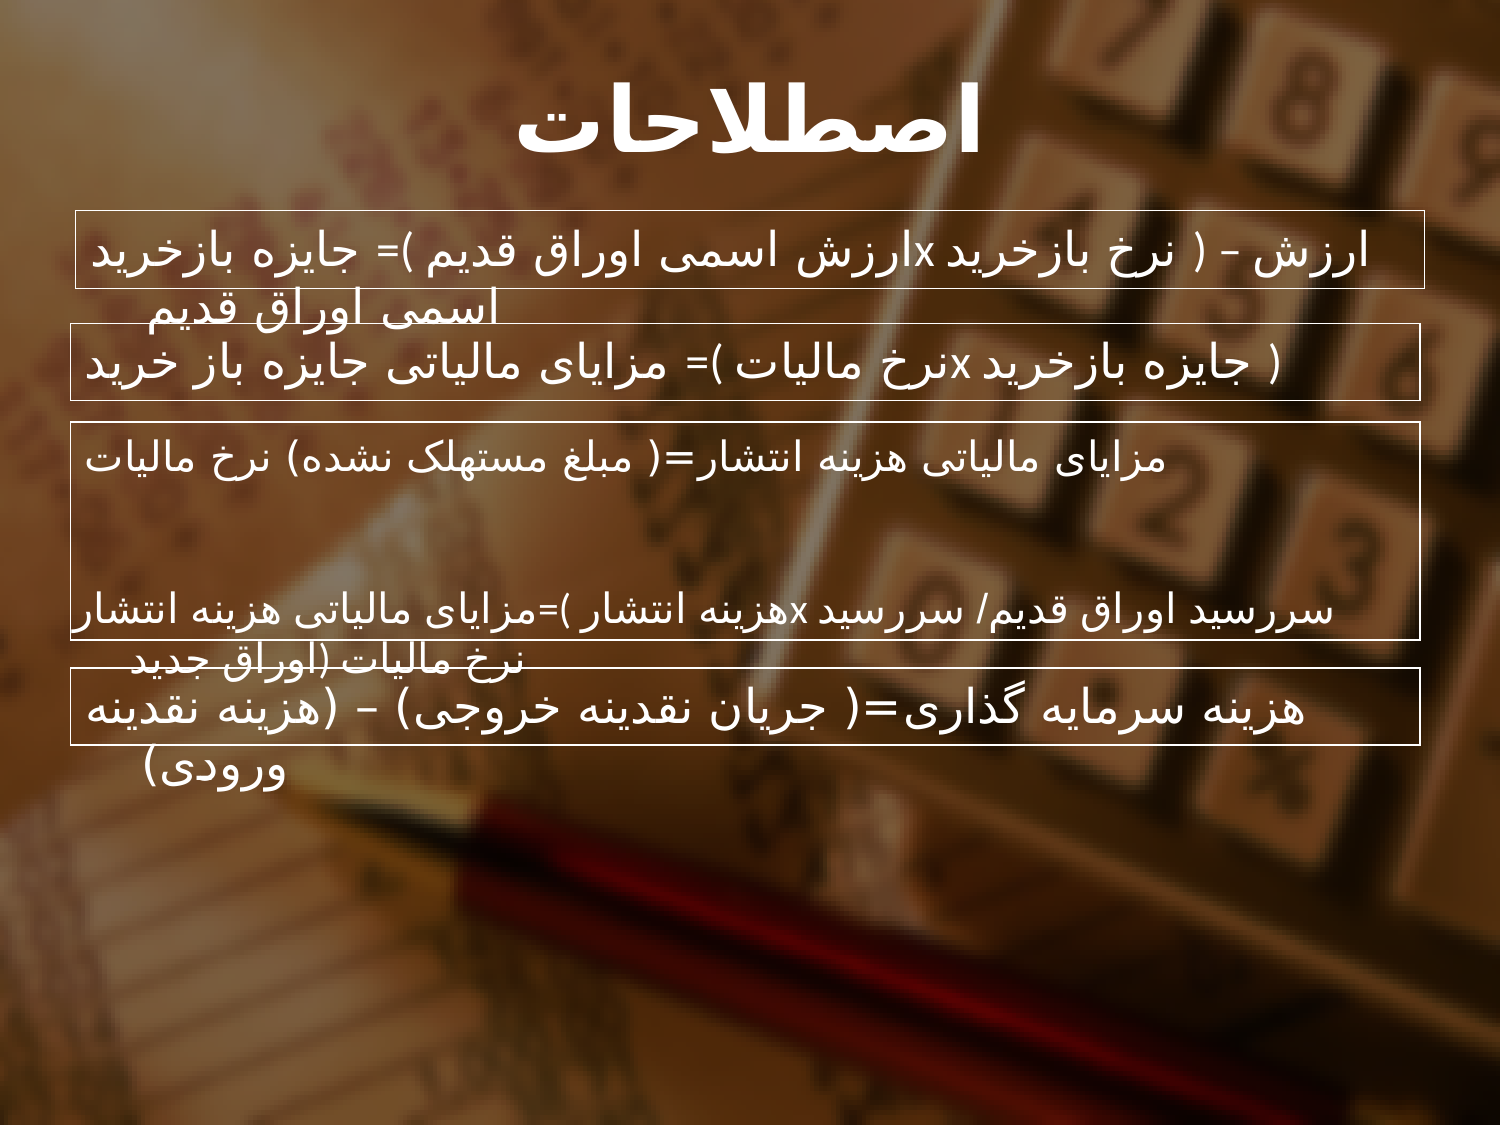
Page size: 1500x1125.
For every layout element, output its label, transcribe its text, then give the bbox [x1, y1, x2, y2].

text_box مزایای مالیاتی هزینه انتشار=( مبلغ مستهلک نشده) نرخ مالیات [70, 421, 1421, 574]
title اصطلاحات [75, 45, 1425, 188]
picture [0, 0, 1500, 1125]
text_box هزینه سرمایه گذاری=( جریان نقدینه خروجی) – (هزینه نقدینه ورودی) [70, 667, 1421, 746]
list جایزه بازخرید =( ارزش اسمی اوراق قدیمx نرخ بازخرید ) – ارزش اسمی اوراق قدیم [75, 210, 1425, 289]
text_box مزایای مالیاتی هزینه انتشار=( هزینه انتشارx سررسید اوراق قدیم/ سررسید اوراق جدید) نرخ مالیات [58, 574, 1432, 652]
text_box مزایای مالیاتی جایزه باز خرید =( نرخ مالیاتx جایزه بازخرید ) [70, 323, 1421, 401]
